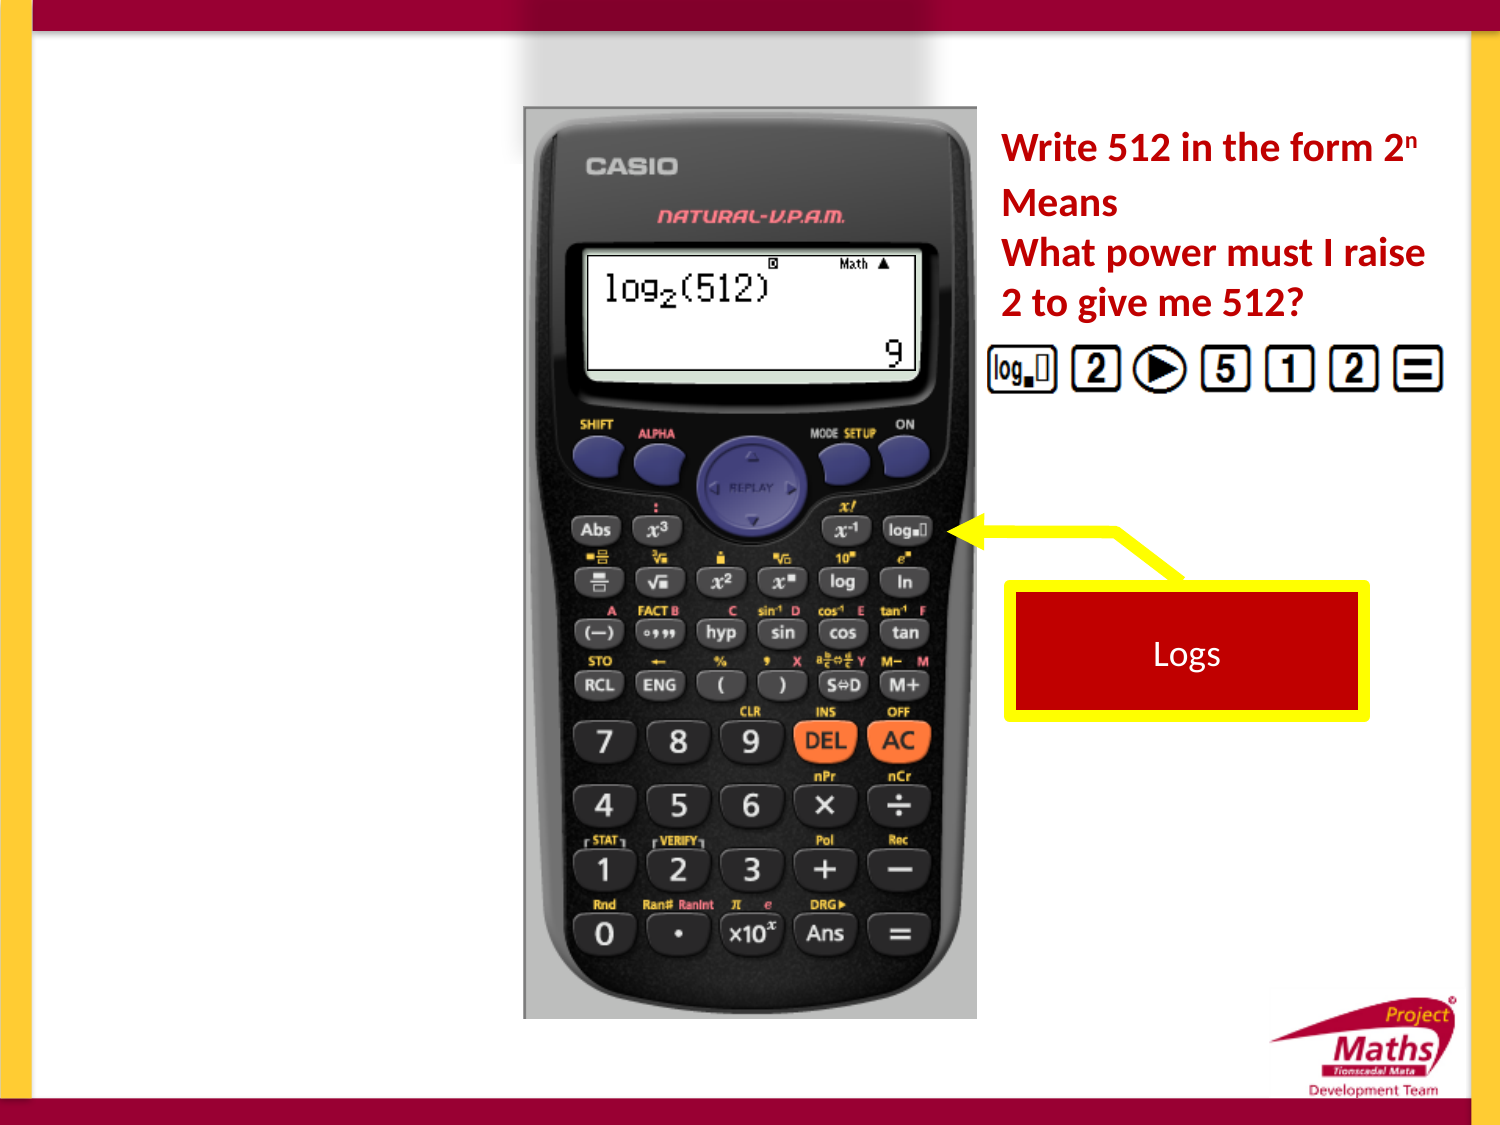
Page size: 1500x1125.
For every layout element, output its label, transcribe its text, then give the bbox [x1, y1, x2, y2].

text_box Logs [946, 525, 1366, 718]
text_box Write 512 in the form 2n [984, 89, 1461, 200]
picture [986, 337, 1459, 406]
picture [523, 106, 977, 1019]
picture [1269, 987, 1466, 1098]
text_box Means What power must I raise 2 to give me 512? [984, 200, 1461, 305]
